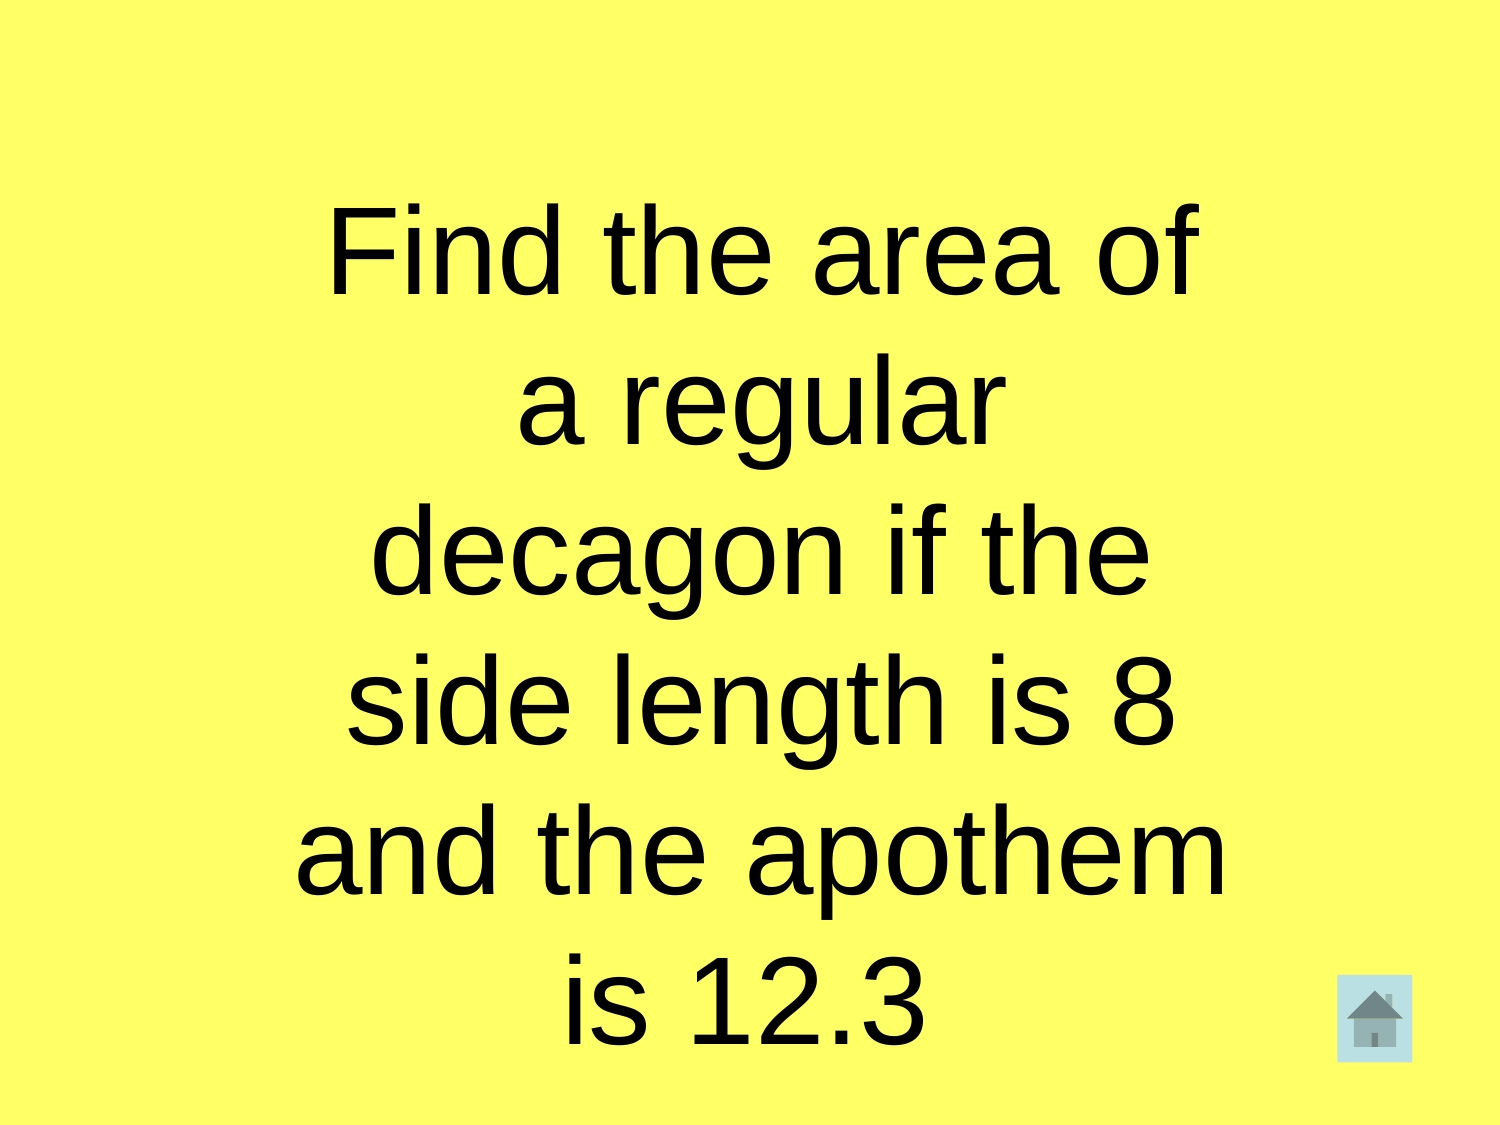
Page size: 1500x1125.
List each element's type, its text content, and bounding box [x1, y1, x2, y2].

text_box [1337, 974, 1413, 1063]
text_box Find the area of a regular decagon if the side length is 8 and the apothem is 12.3 [262, 162, 1263, 1078]
